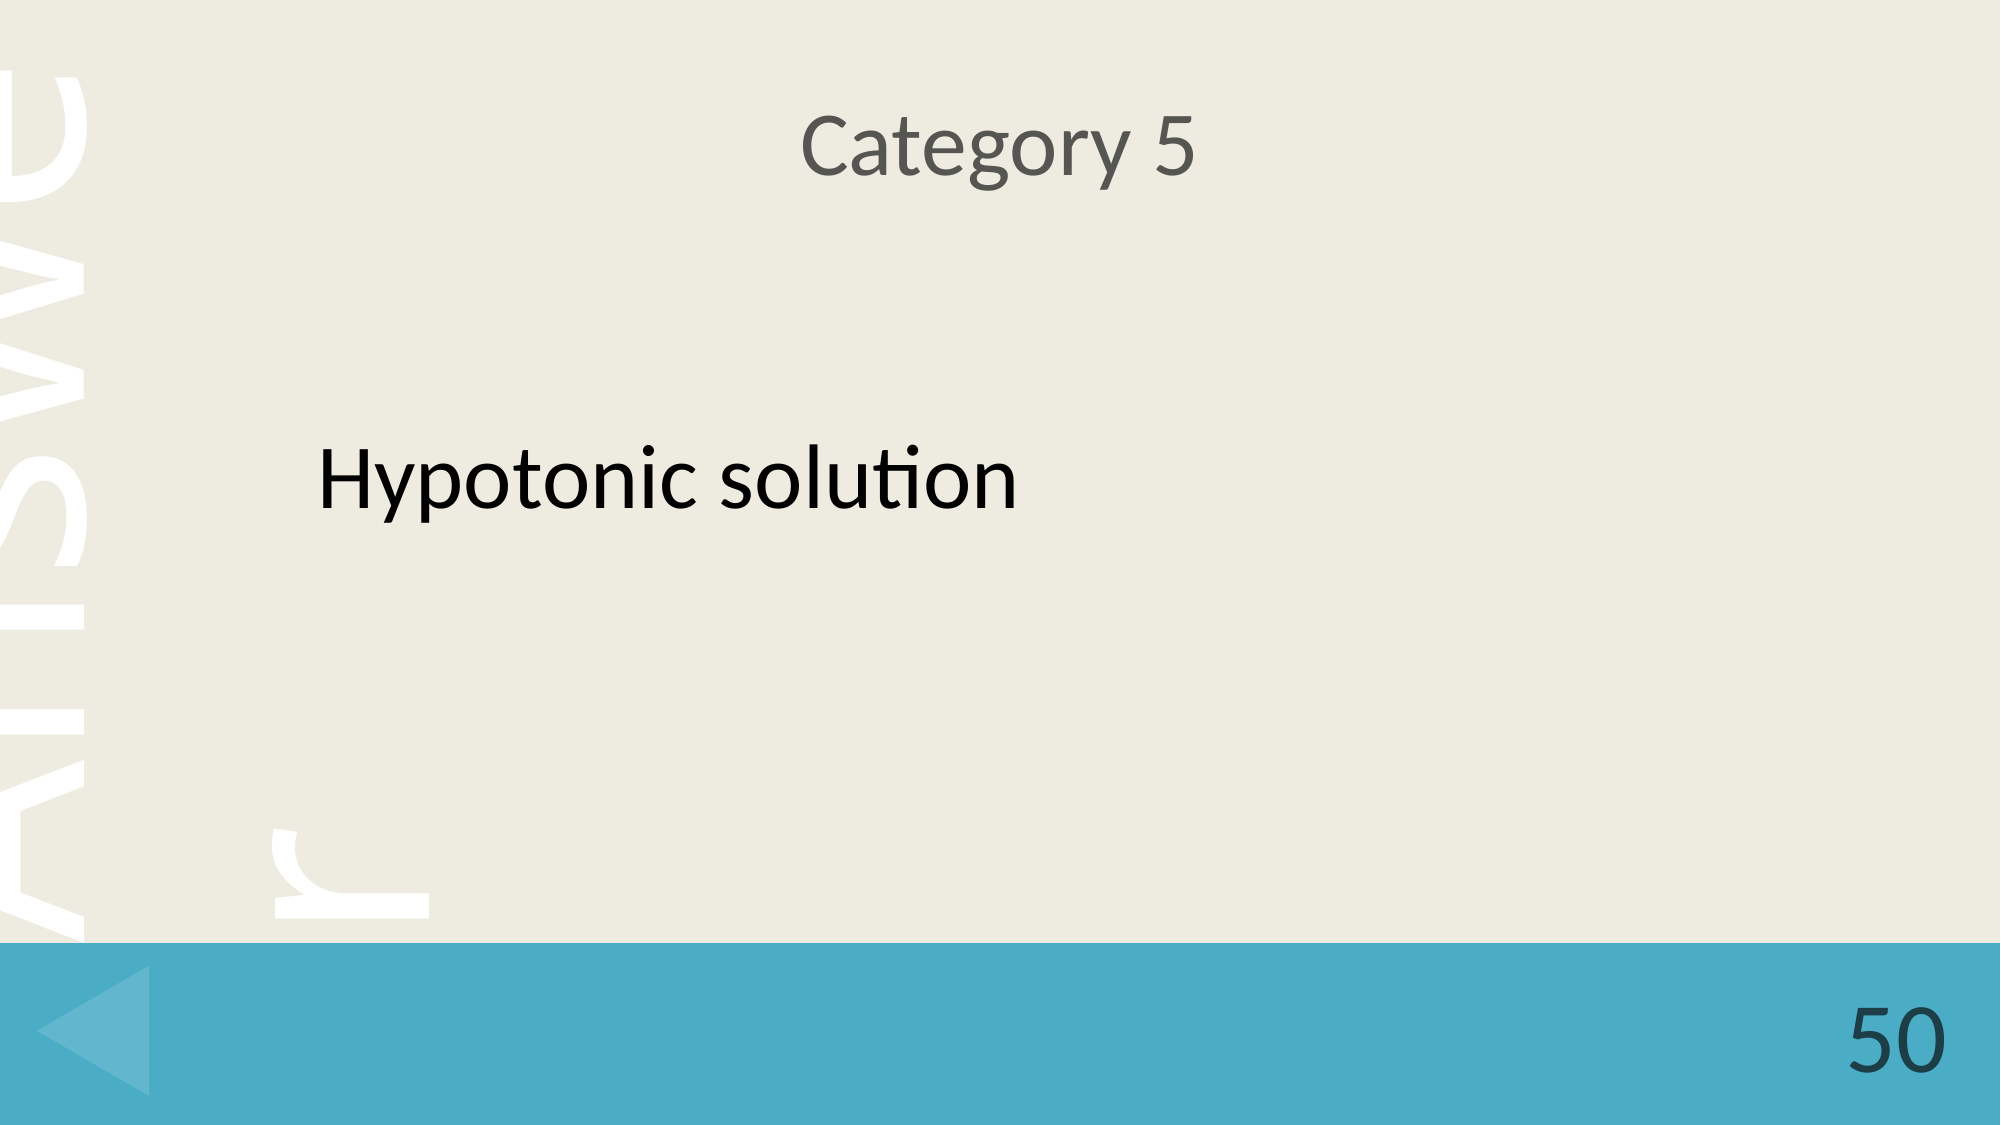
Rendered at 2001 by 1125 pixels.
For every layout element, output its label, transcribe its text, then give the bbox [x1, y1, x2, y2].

list 50 [1494, 967, 1963, 1097]
title Category 5 [99, 45, 1900, 233]
list Hypotonic solution [302, 307, 1760, 636]
